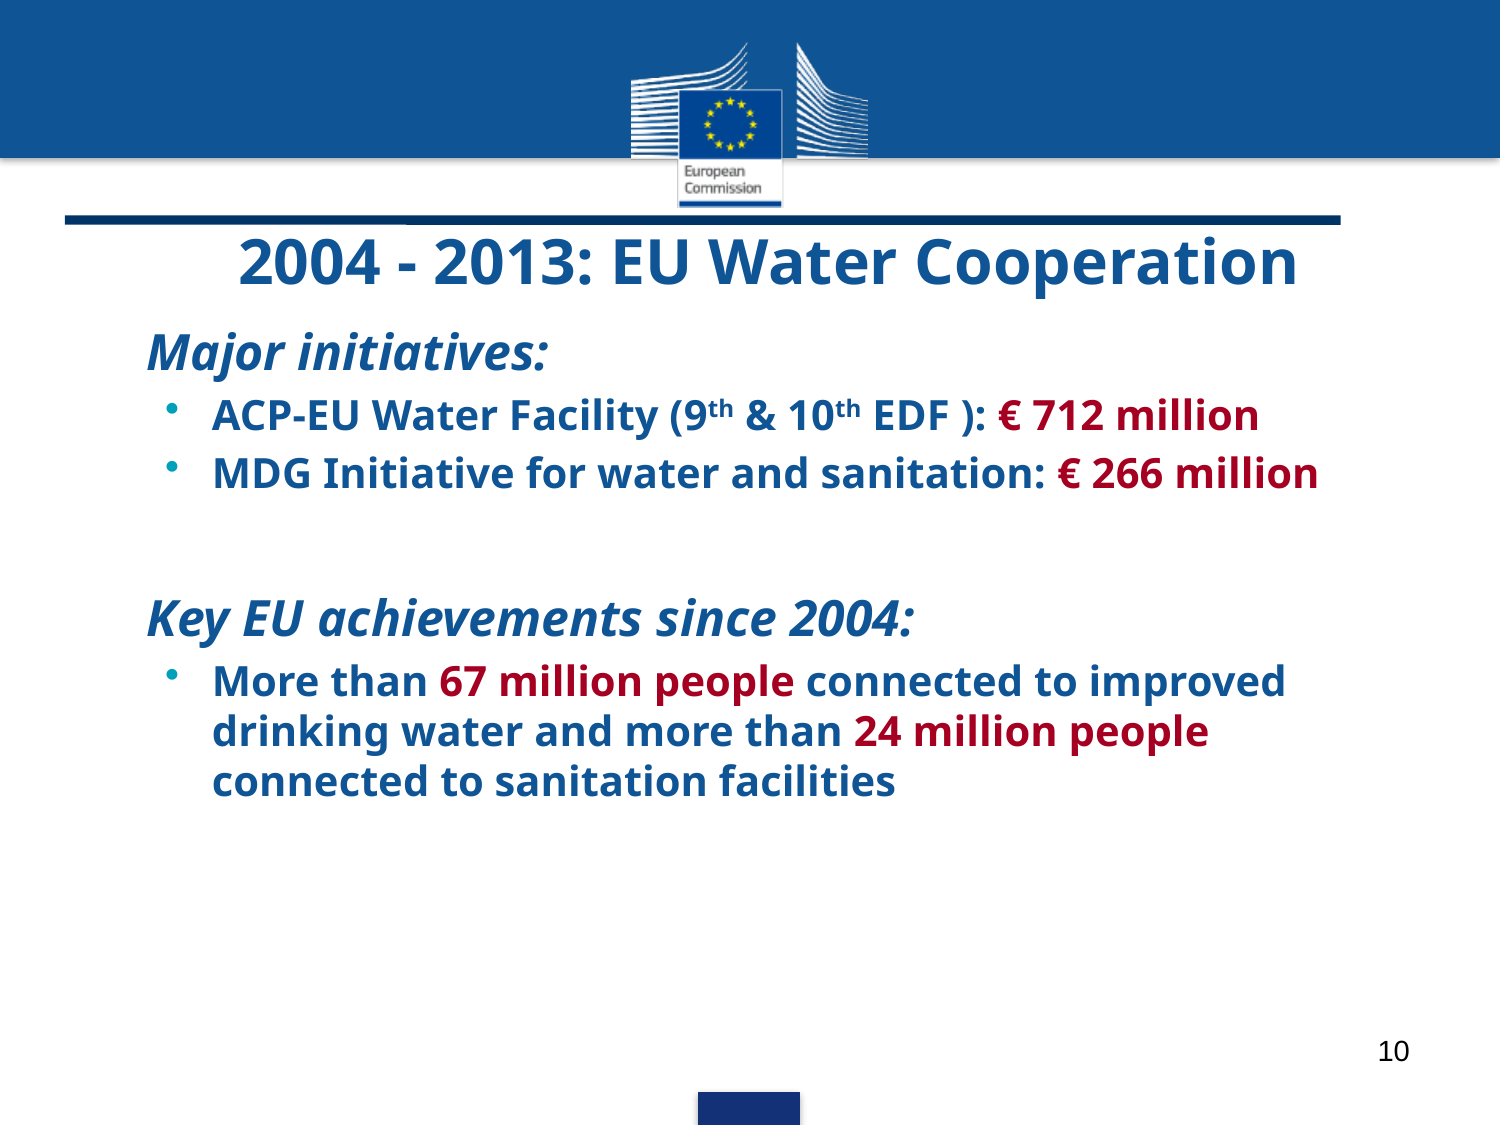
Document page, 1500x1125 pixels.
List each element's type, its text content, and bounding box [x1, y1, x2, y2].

title 2004 - 2013: EU Water Cooperation [64, 219, 1415, 374]
list Major initiatives: ACP-EU Water Facility (9th & 10th EDF ): € 712 million MDG Initiative for water and sanitation: € 266 million Key EU achievements since 2004: More than 67 million people connected to improved drinking water and more than 24 million people connected to sanitation facilities [75, 172, 1425, 917]
picture [631, 42, 868, 172]
slide_number 10 [1074, 1024, 1425, 1103]
